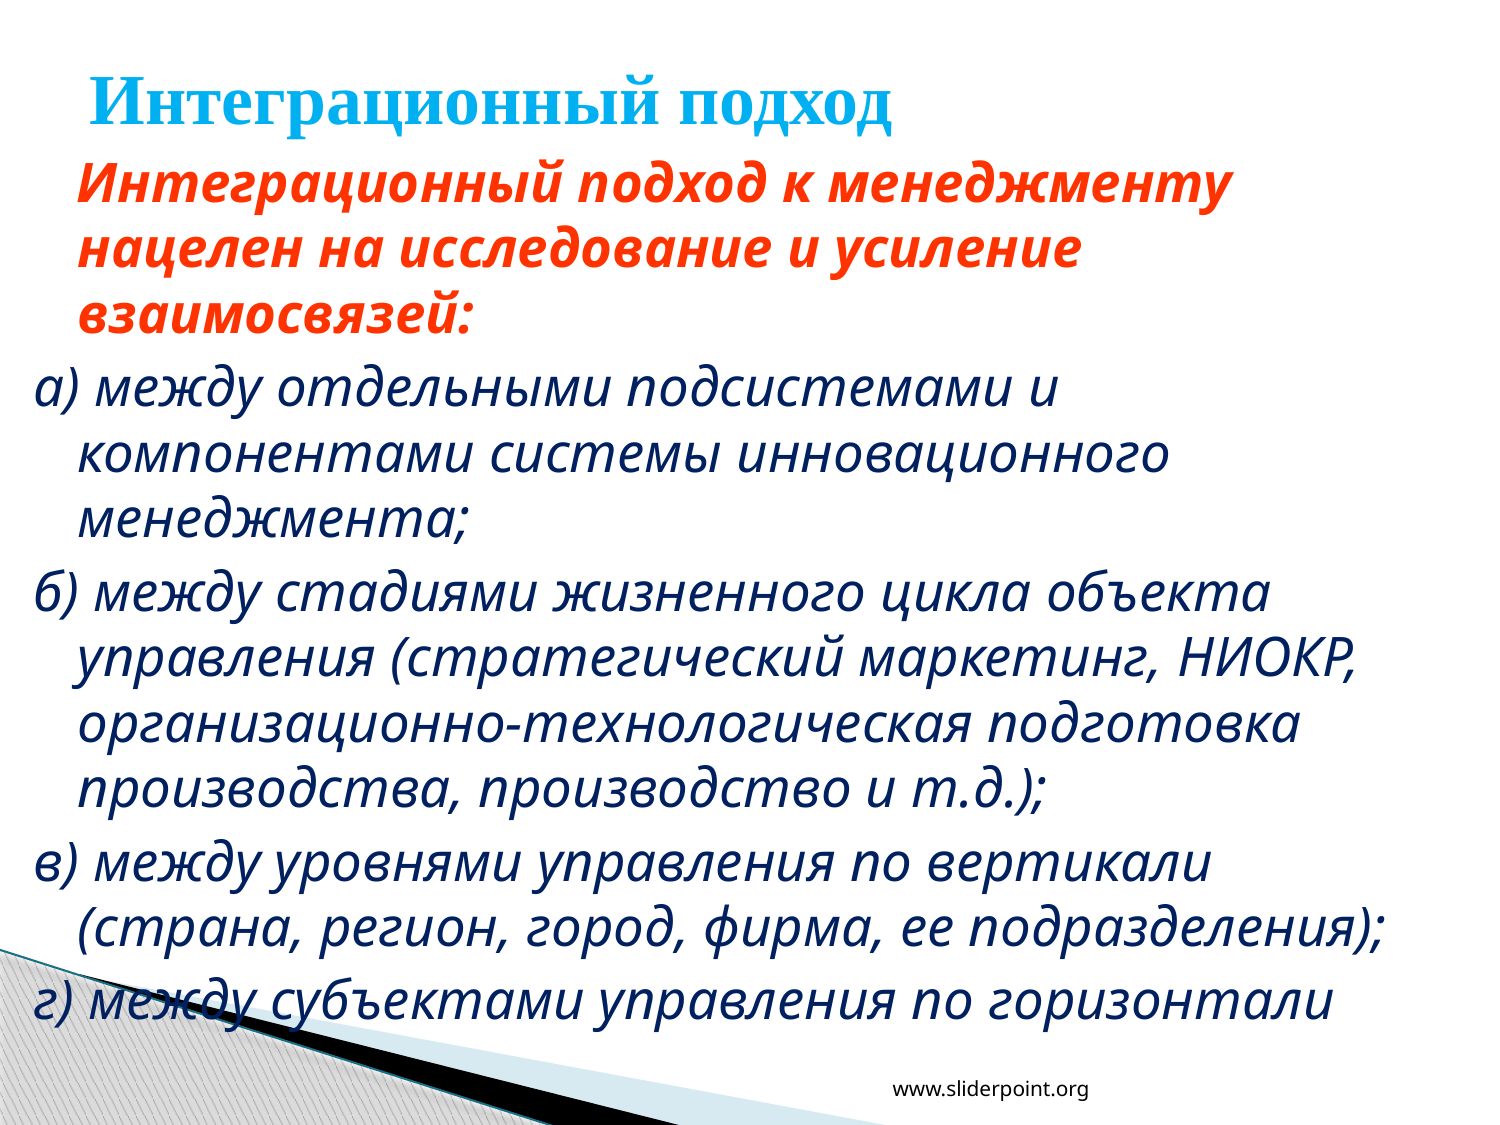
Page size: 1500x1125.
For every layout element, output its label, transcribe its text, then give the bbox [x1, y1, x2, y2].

title Интеграционный подход [75, 45, 1425, 233]
list Интеграционный подход к менеджменту нацелен на исследование и усиление взаимосвязей: а) между отдельными подсистемами и компонентами системы инновационного менеджмента; б) между стадиями жизненного цикла объекта управления (стратегический маркетинг, НИОКР, организационно-технологическая подготовка производства, производство и т.д.); в) между уровнями управления по вертикали (страна, регион, город, фирма, ее подразделения); г) между субъектами управления по горизонтали [0, 140, 1425, 1055]
footer www.sliderpoint.org [718, 1051, 1105, 1112]
